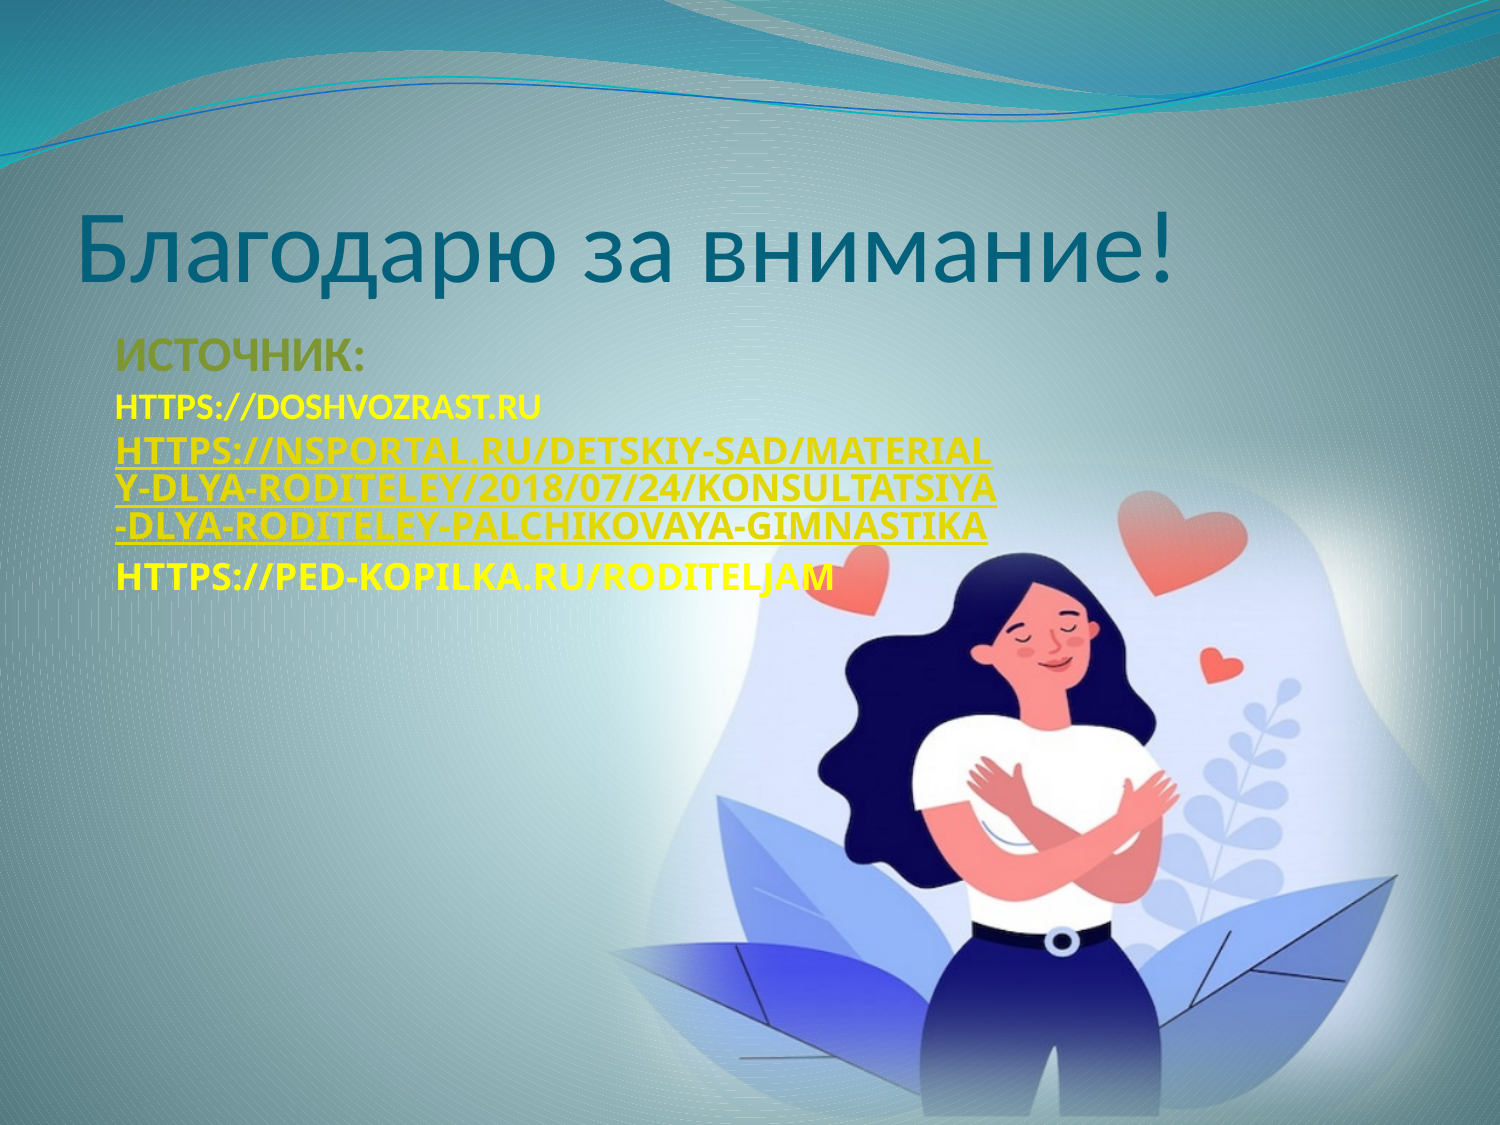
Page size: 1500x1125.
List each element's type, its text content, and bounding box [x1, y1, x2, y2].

picture [583, 420, 1500, 1125]
title Благодарю за внимание! [75, 115, 1438, 303]
text_box Источник: https://doshvozrast.ru https://nsportal.ru/detskiy-sad/materialy-dlya-roditeley/2018/07/24/konsultatsiya-dlya-roditeley-palchikovaya-gimnastika https://ped-kopilka.ru/roditeljam [100, 314, 1022, 621]
